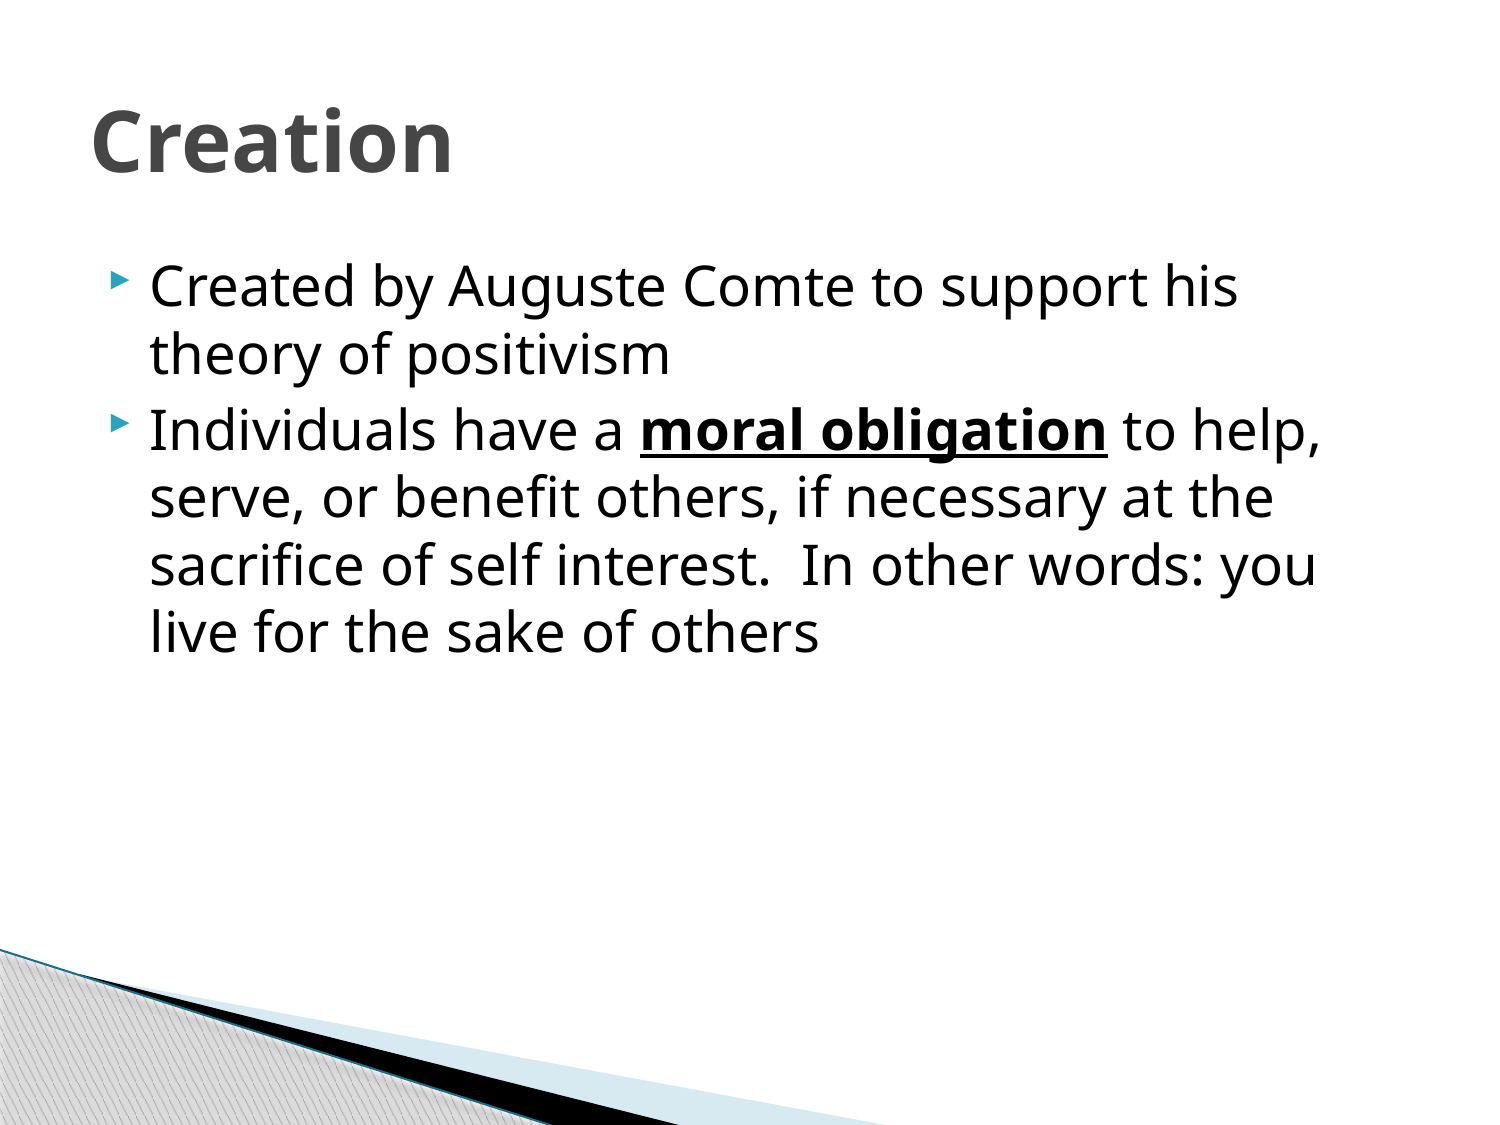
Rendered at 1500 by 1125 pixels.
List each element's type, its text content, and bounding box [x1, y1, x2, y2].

list Created by Auguste Comte to support his theory of positivism Individuals have a moral obligation to help, serve, or benefit others, if necessary at the sacrifice of self interest. In other words: you live for the sake of others [75, 243, 1425, 986]
title Creation [75, 45, 1425, 233]
